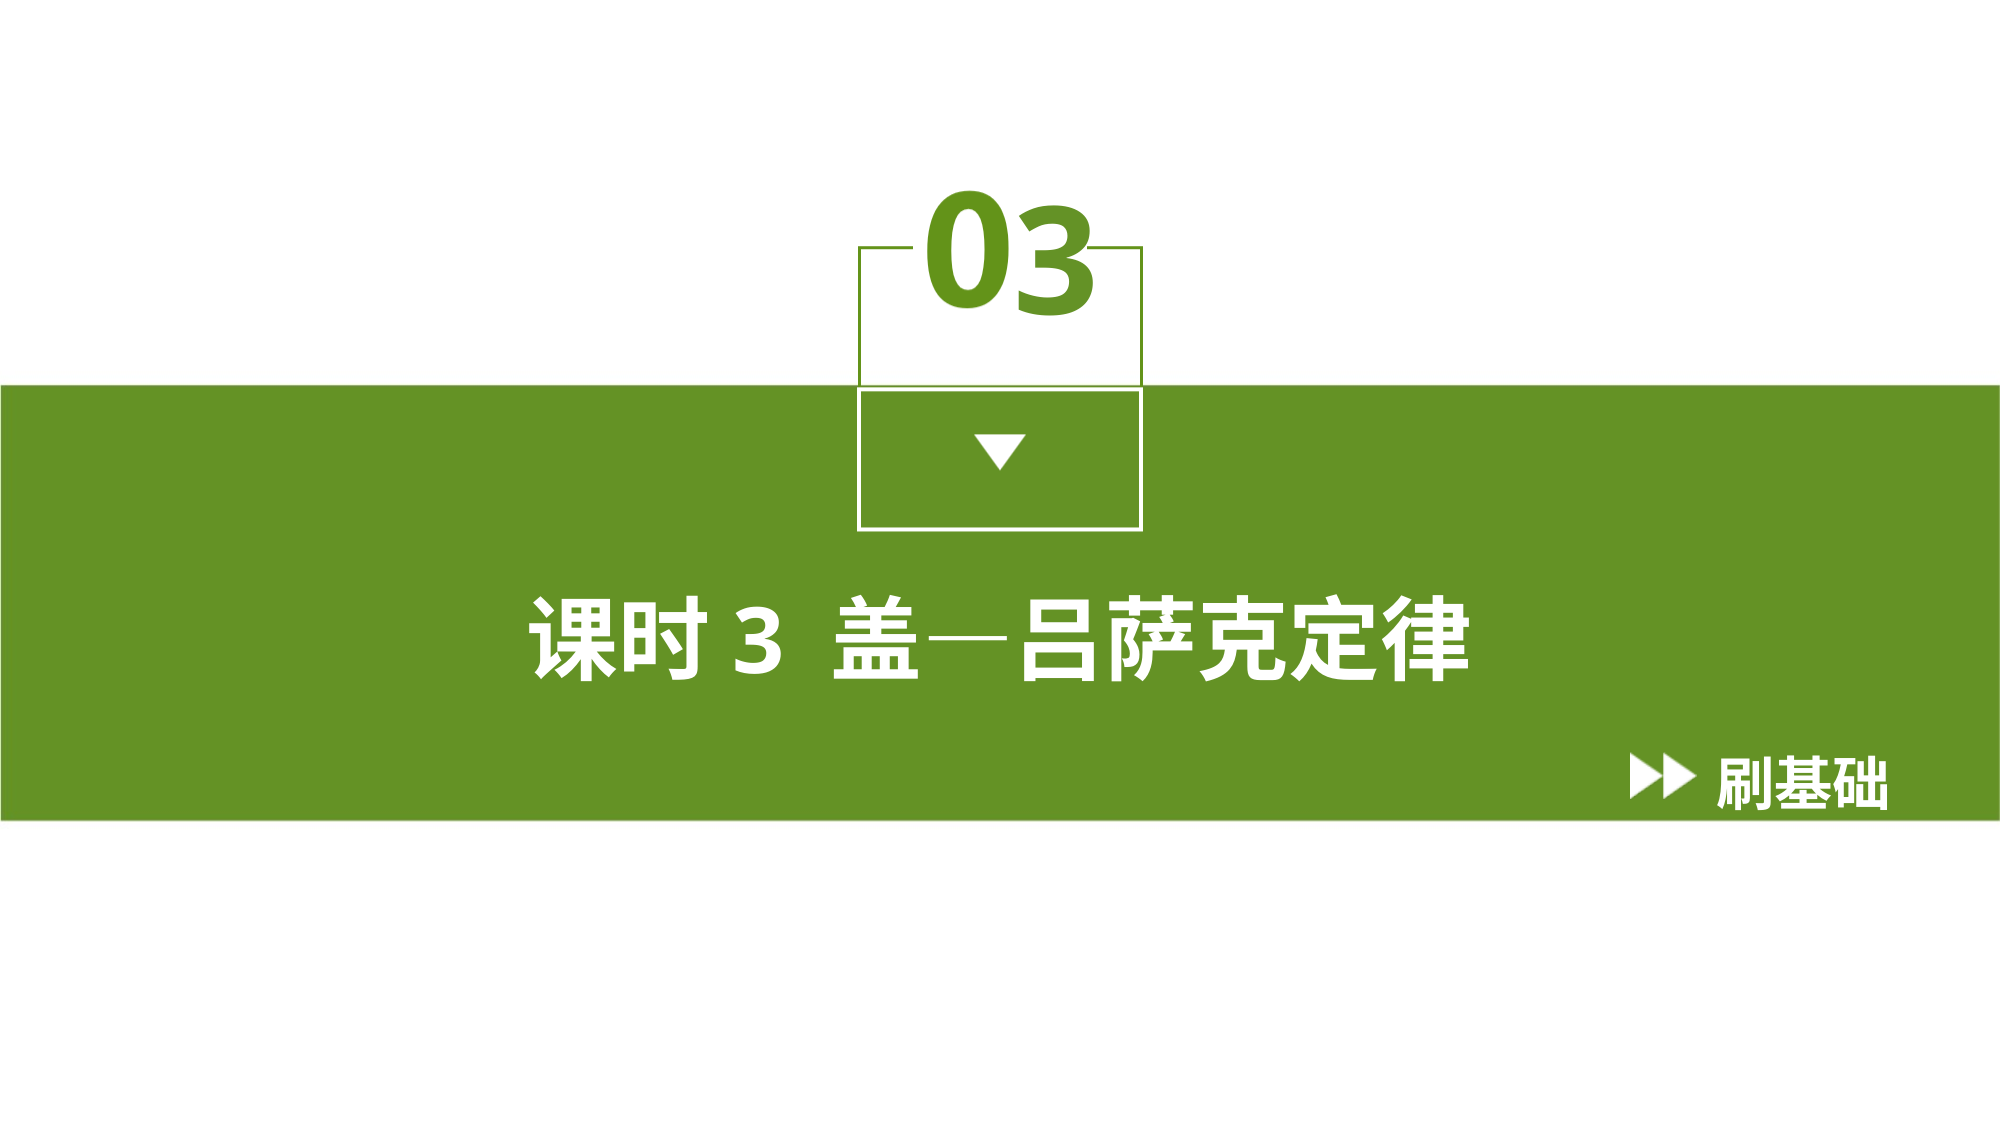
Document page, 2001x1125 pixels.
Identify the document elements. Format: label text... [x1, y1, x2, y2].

text_box 3 [1013, 156, 1173, 353]
picture [0, 0, 2000, 572]
text_box 课时3 盖—吕萨克定律 [0, 572, 2000, 699]
text_box 刷基础 [1715, 718, 1997, 812]
picture [0, 699, 2000, 1125]
